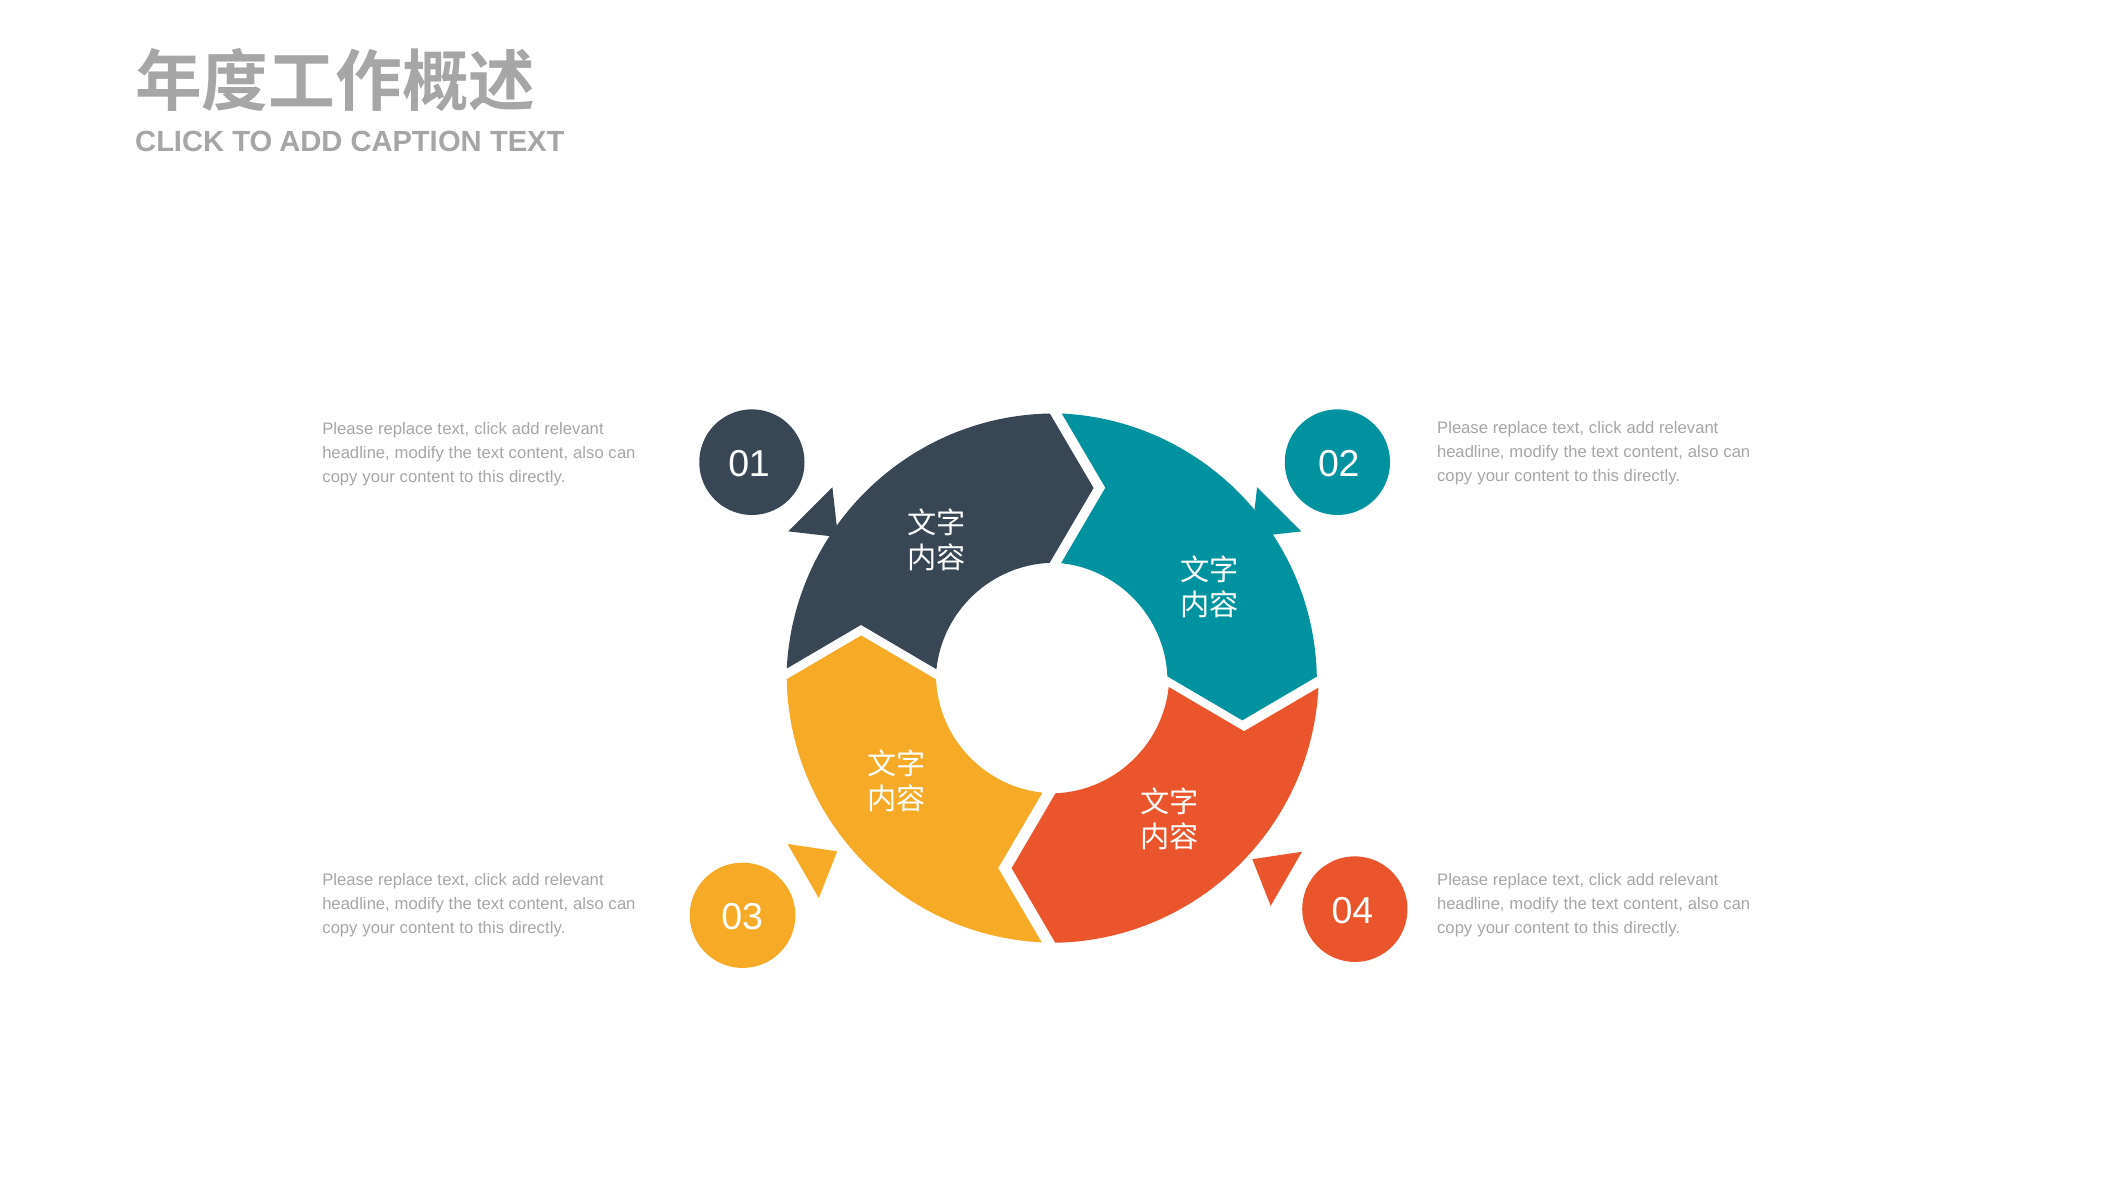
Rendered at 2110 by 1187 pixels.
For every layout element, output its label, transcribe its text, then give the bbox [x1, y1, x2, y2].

text_box Please replace text, click add relevant headline, modify the text content, also can copy your content to this directly. [322, 865, 660, 937]
text_box [1061, 413, 1317, 721]
text_box 文字内容 [895, 483, 979, 595]
text_box [786, 413, 1094, 670]
text_box [1011, 686, 1319, 943]
text_box 文字内容 [1167, 530, 1252, 643]
text_box 文字内容 [1127, 762, 1212, 875]
text_box Please replace text, click add relevant headline, modify the text content, also can copy your content to this directly. [1437, 865, 1782, 937]
text_box 年度工作概述 [135, 38, 596, 119]
text_box Please replace text, click add relevant headline, modify the text content, also can copy your content to this directly. [322, 414, 660, 486]
text_box Please replace text, click add relevant headline, modify the text content, also can copy your content to this directly. [1437, 413, 1782, 485]
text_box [684, 827, 841, 961]
text_box CLICK TO ADD CAPTION TEXT [135, 122, 596, 158]
text_box [786, 635, 1043, 943]
text_box 文字内容 [855, 724, 939, 836]
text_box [1248, 835, 1405, 969]
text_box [1234, 409, 1391, 543]
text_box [699, 409, 856, 543]
